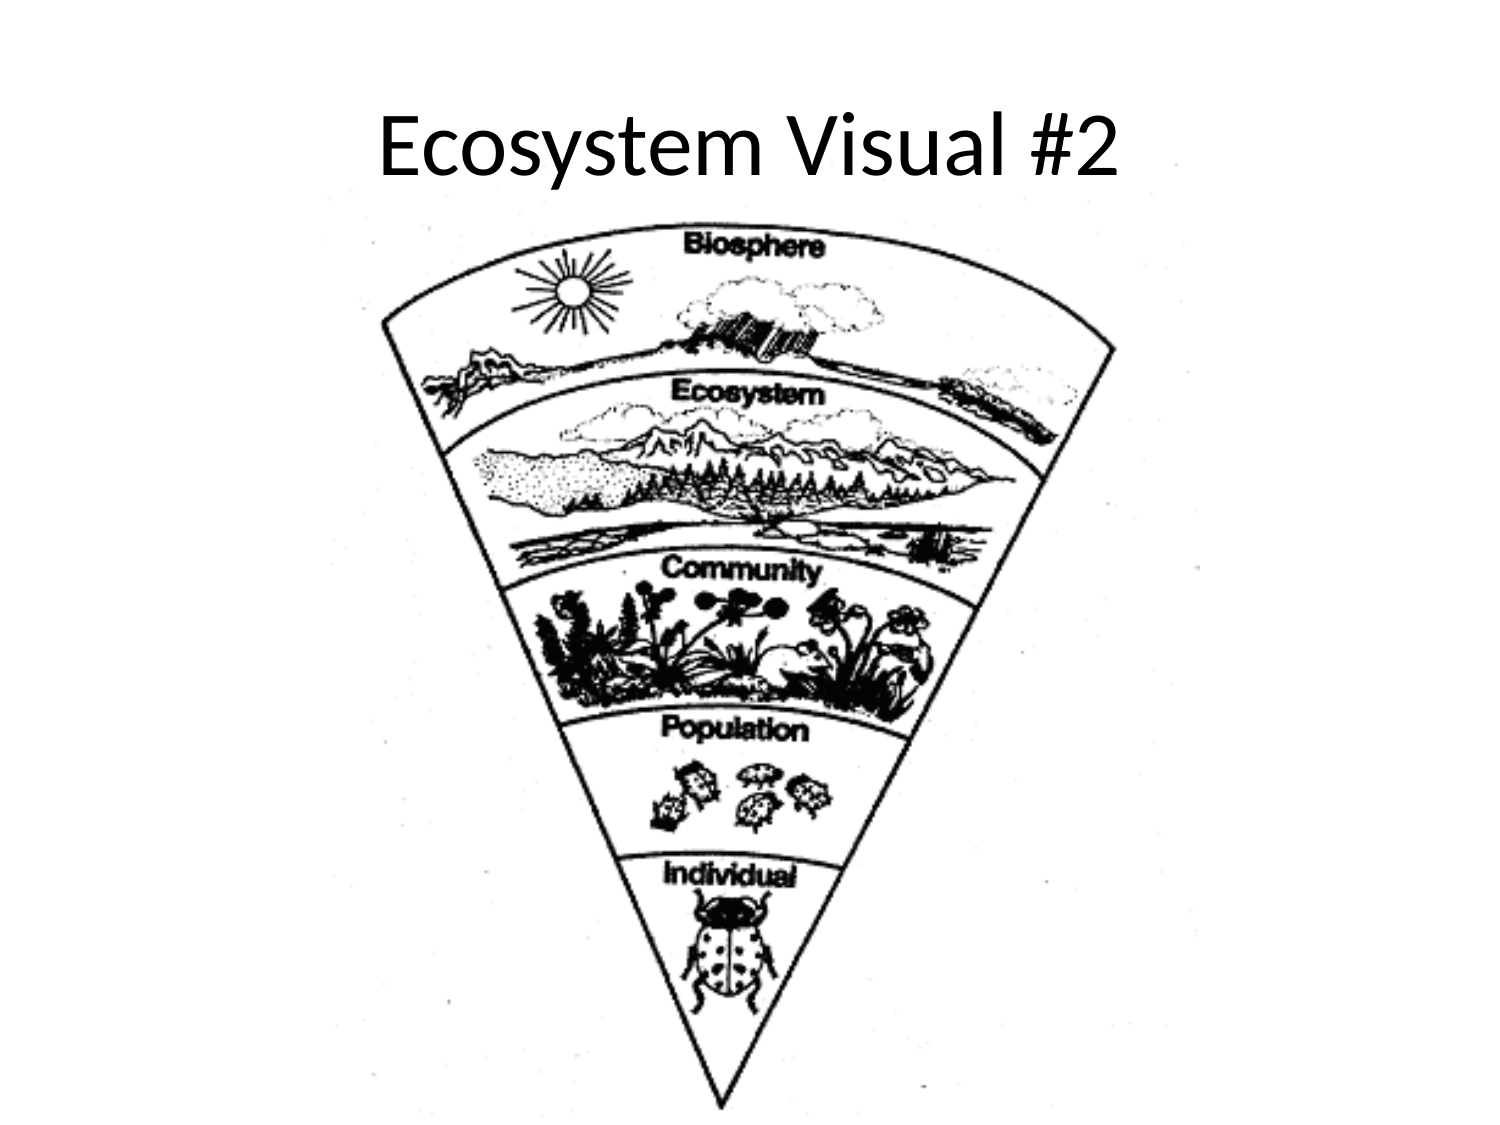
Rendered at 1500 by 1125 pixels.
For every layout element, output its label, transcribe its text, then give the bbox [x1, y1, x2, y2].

title Ecosystem Visual #2 [74, 44, 1426, 233]
picture [324, 152, 1201, 1125]
